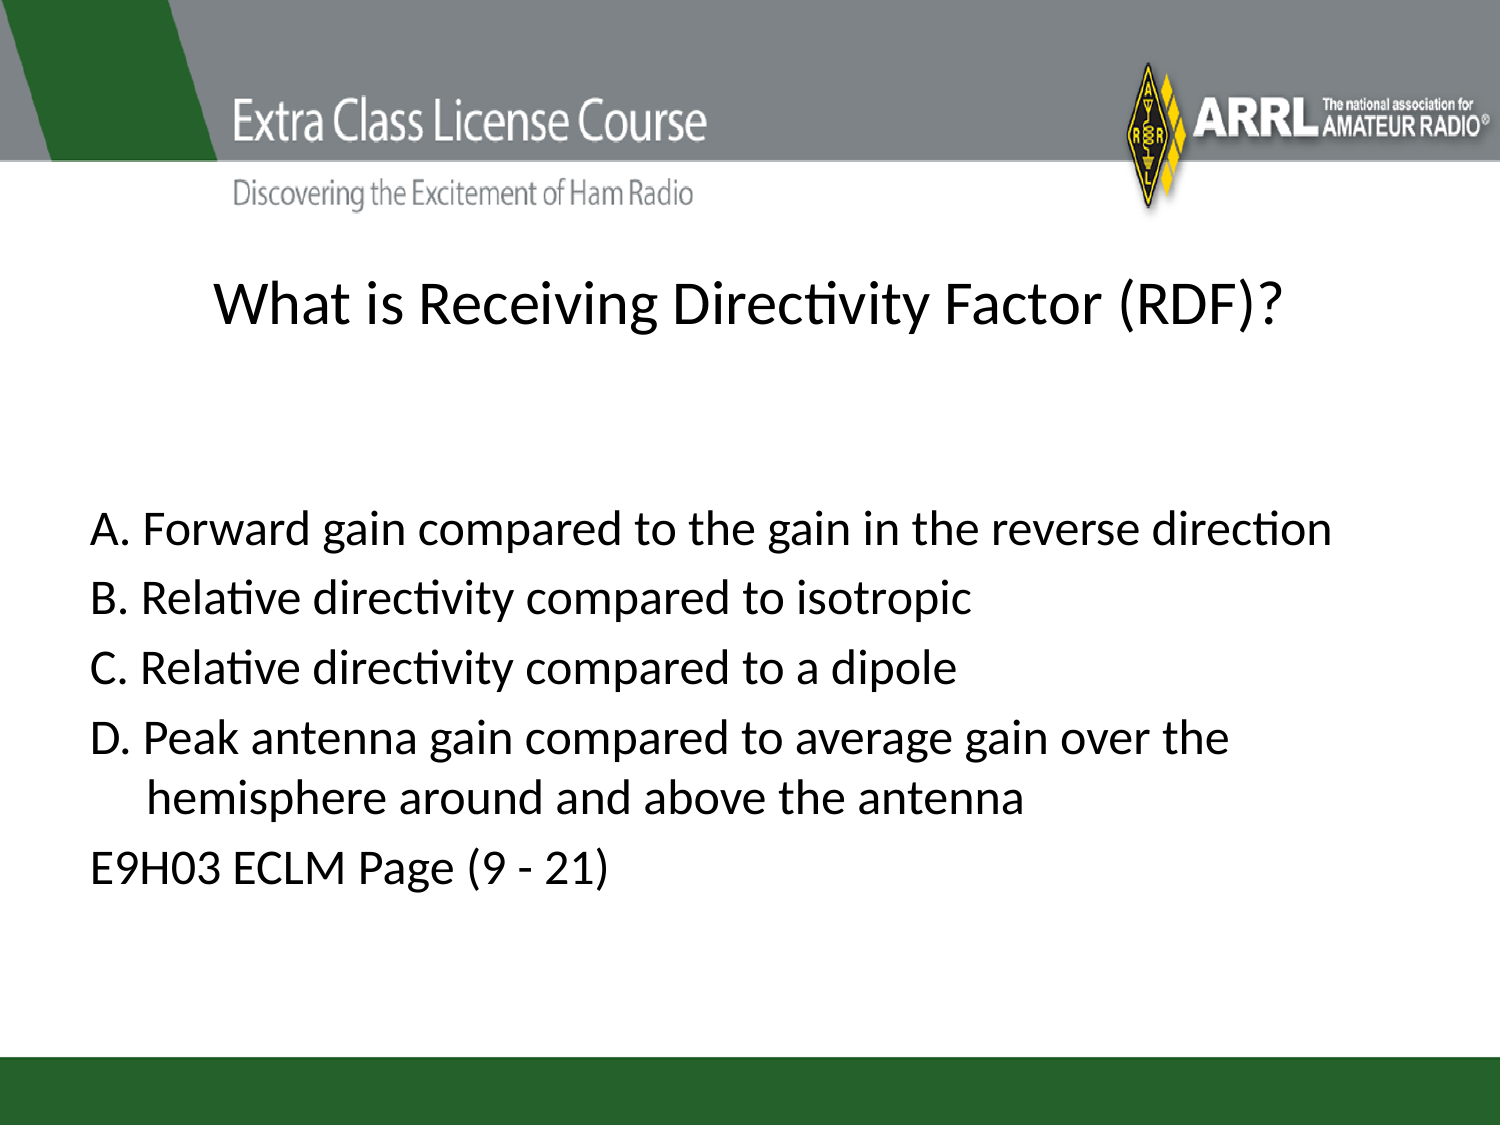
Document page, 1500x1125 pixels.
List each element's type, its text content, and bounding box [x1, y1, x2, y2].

picture [0, 0, 1500, 1125]
list A. Forward gain compared to the gain in the reverse direction B. Relative directivity compared to isotropic C. Relative directivity compared to a dipole D. Peak antenna gain compared to average gain over the hemisphere around and above the antenna E9H03 ECLM Page (9 - 21) [75, 487, 1425, 1005]
title What is Receiving Directivity Factor (RDF)? [75, 254, 1425, 435]
